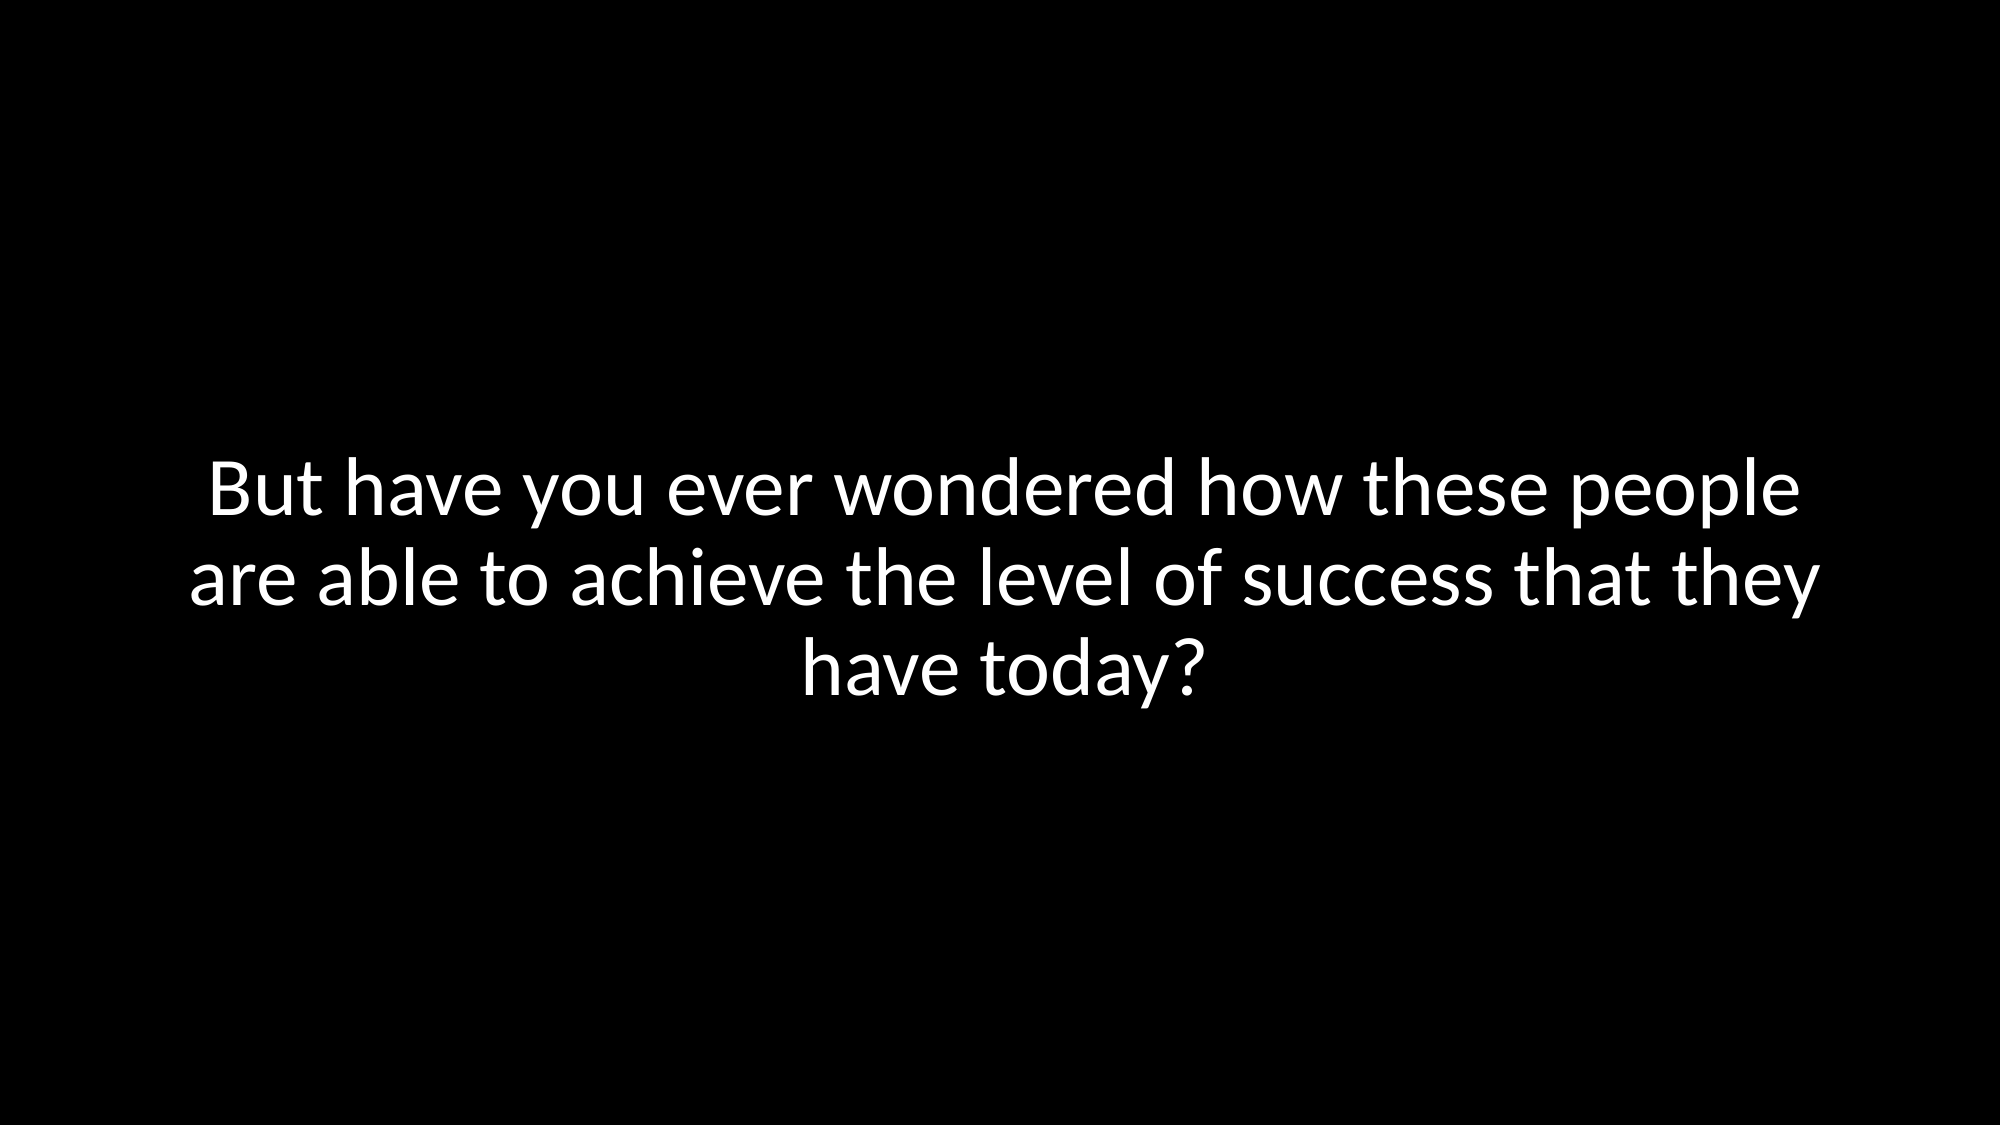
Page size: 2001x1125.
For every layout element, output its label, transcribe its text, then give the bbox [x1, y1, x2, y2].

list But have you ever wondered how these people are able to achieve the level of success that they have today? [142, 324, 1868, 864]
